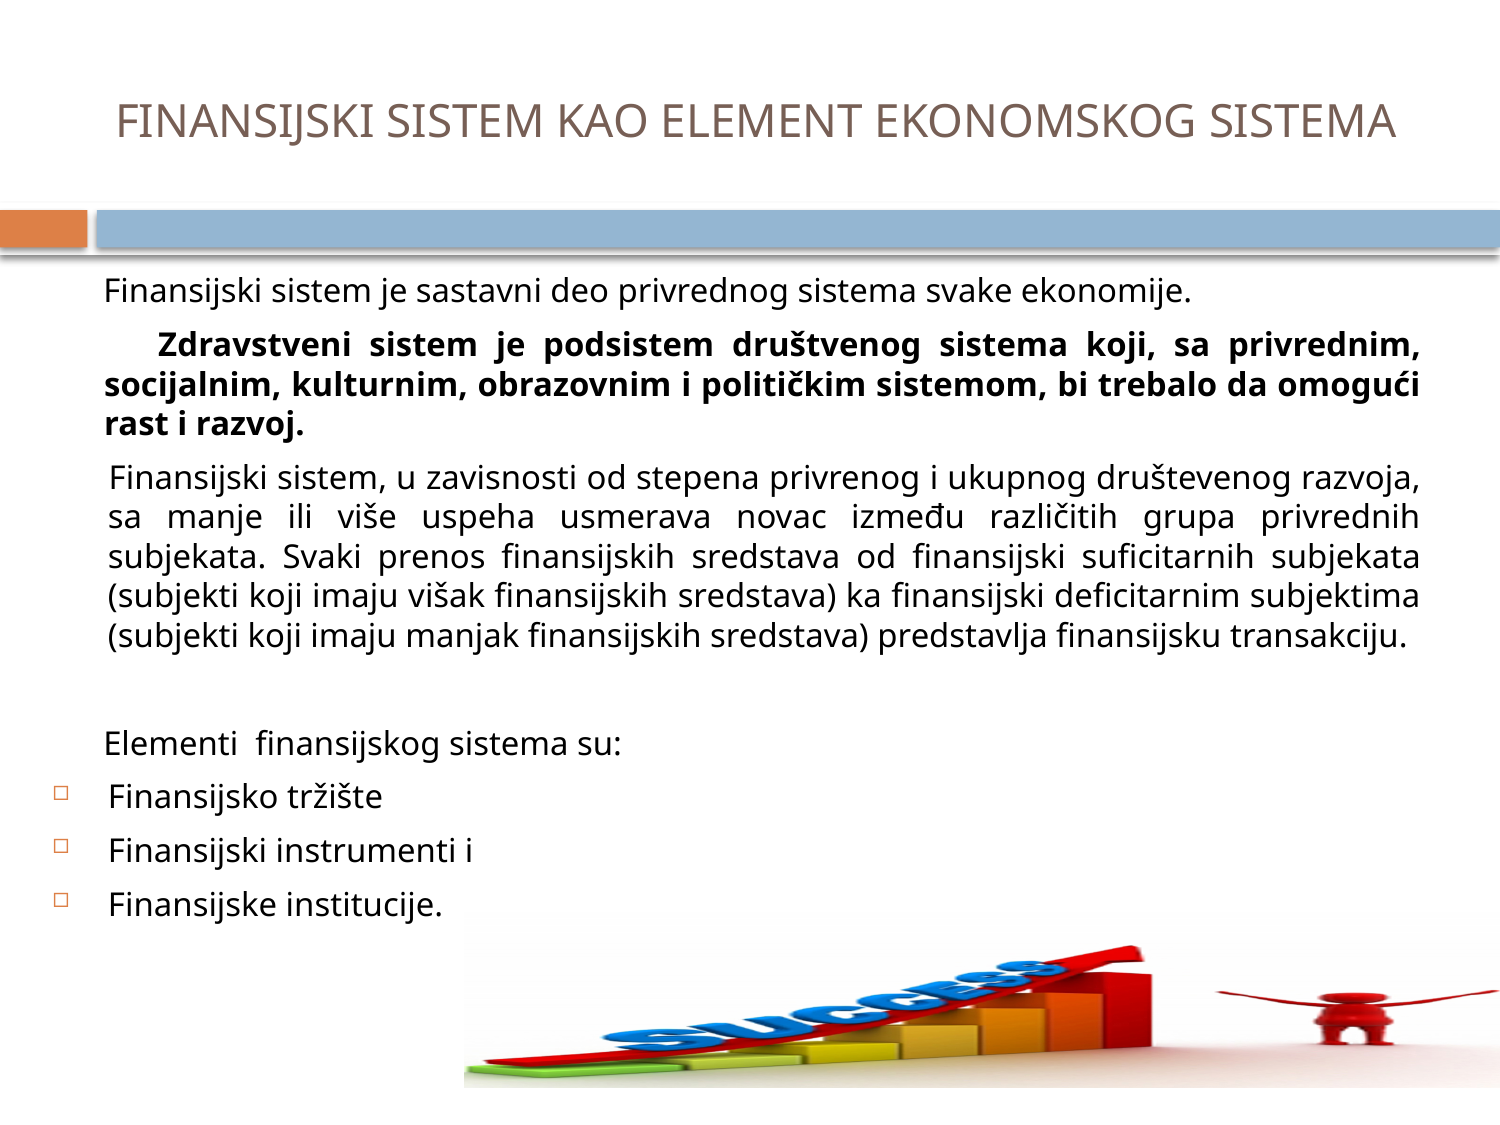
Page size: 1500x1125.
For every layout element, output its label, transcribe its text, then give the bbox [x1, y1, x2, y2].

title FINANSIJSKI SISTEM KAO ELEMENT EKONOMSKOG SISTEMA [100, 37, 1438, 200]
picture [463, 912, 1500, 1088]
list Finansijski sistem je sastavni deo privrednog sistema svake ekonomije. Zdravstveni sistem je podsistem društvenog sistema koji, sa privrednim, socijalnim, kulturnim, obrazovnim i političkim sistemom, bi trebalo da omogući rast i razvoj. Finansijski sistem, u zavisnosti od stepena privrenog i ukupnog društevenog razvoja, sa manje ili više uspeha usmerava novac između različitih grupa privrednih subjekata. Svaki prenos finansijskih sredstava od finansijski suficitarnih subjekata (subjekti koji imaju višak finansijskih sredstava) ka finansijski deficitarnim subjektima (subjekti koji imaju manjak finansijskih sredstava) predstavlja finansijsku transakciju. Elementi finansijskog sistema su: Finansijsko tržište Finansijski instrumenti i Finansijske institucije. [37, 262, 1438, 1050]
